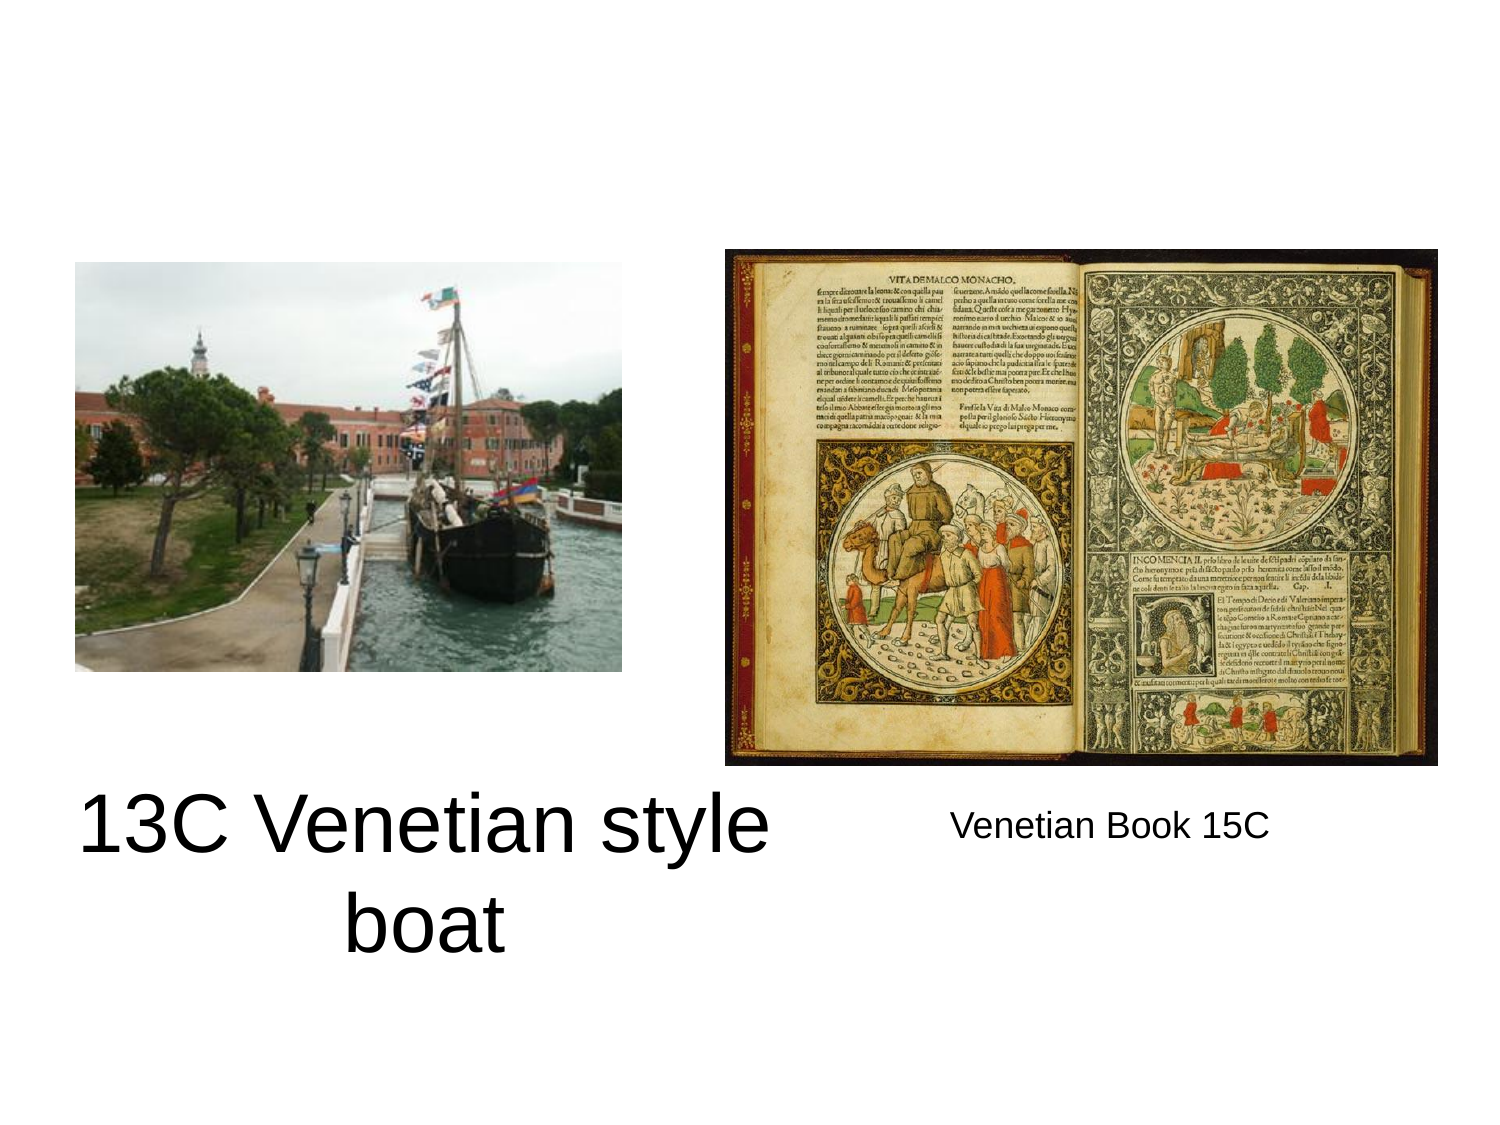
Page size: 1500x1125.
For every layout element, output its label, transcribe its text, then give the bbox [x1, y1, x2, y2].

text_box Venetian Book 15C [934, 793, 1288, 854]
picture [74, 262, 622, 673]
picture [724, 249, 1438, 767]
title 13C Venetian style boat [37, 774, 813, 963]
